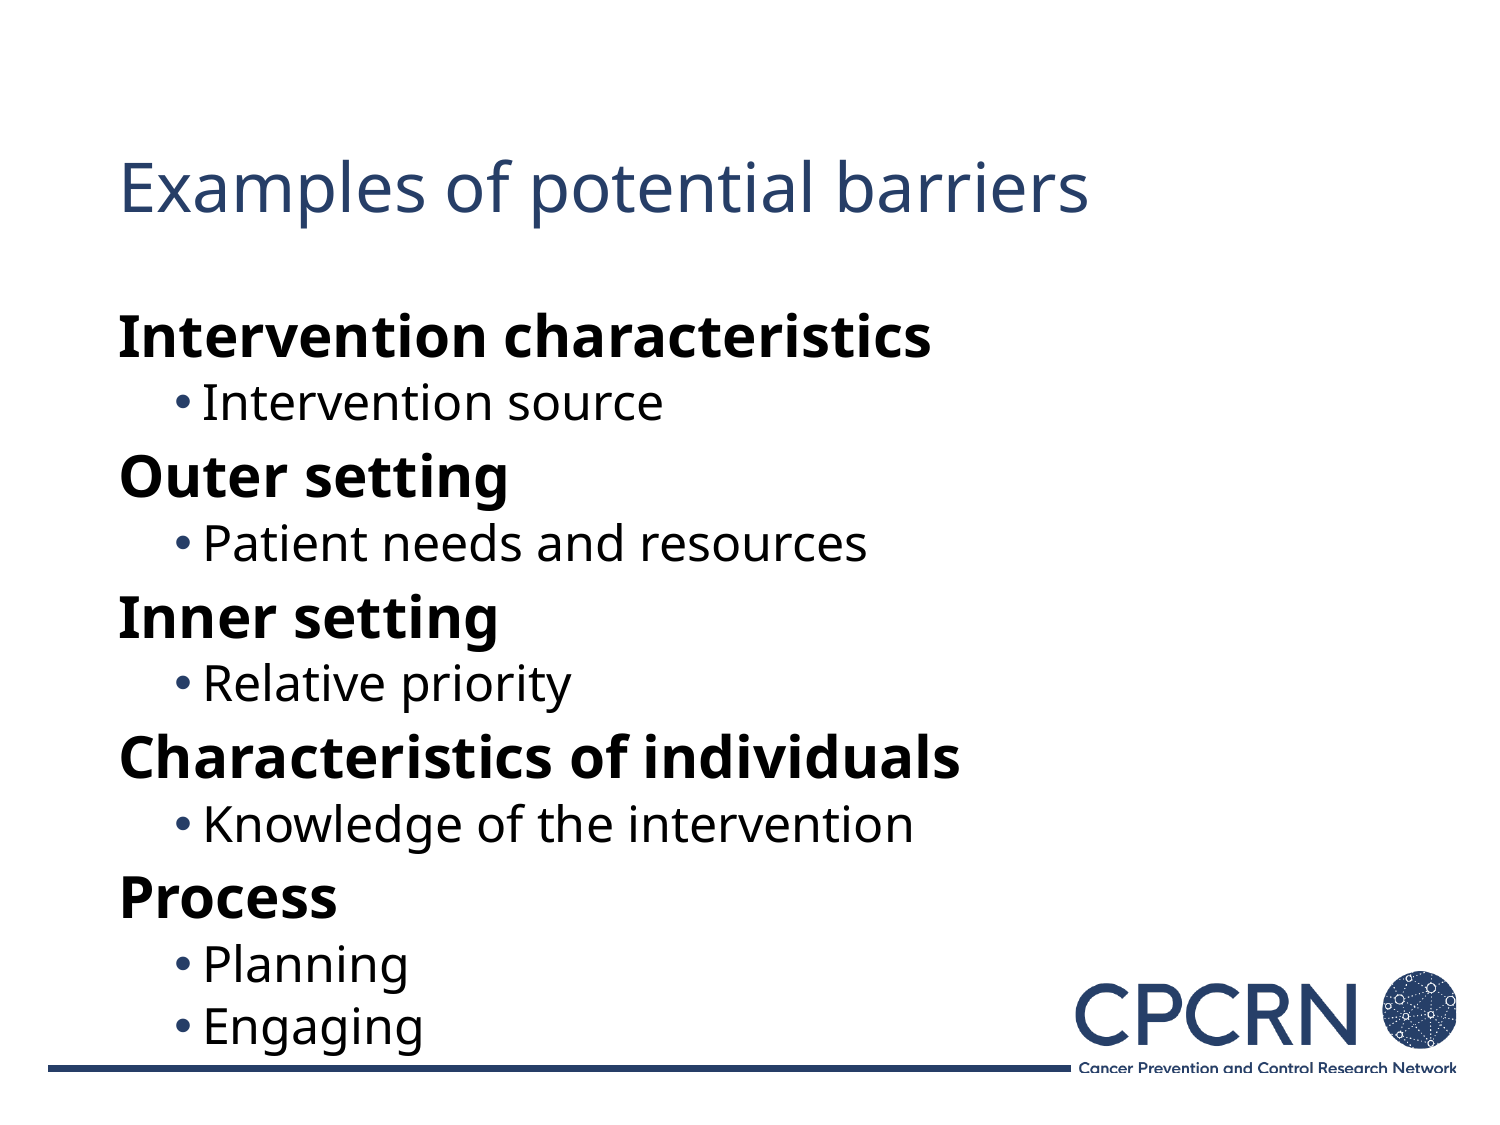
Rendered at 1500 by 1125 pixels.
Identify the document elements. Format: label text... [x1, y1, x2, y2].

list Intervention characteristics Intervention source Outer setting Patient needs and resources Inner setting Relative priority Characteristics of individuals Knowledge of the intervention Process Planning Engaging [103, 299, 1397, 929]
title Examples of potential barriers [103, 103, 1397, 278]
